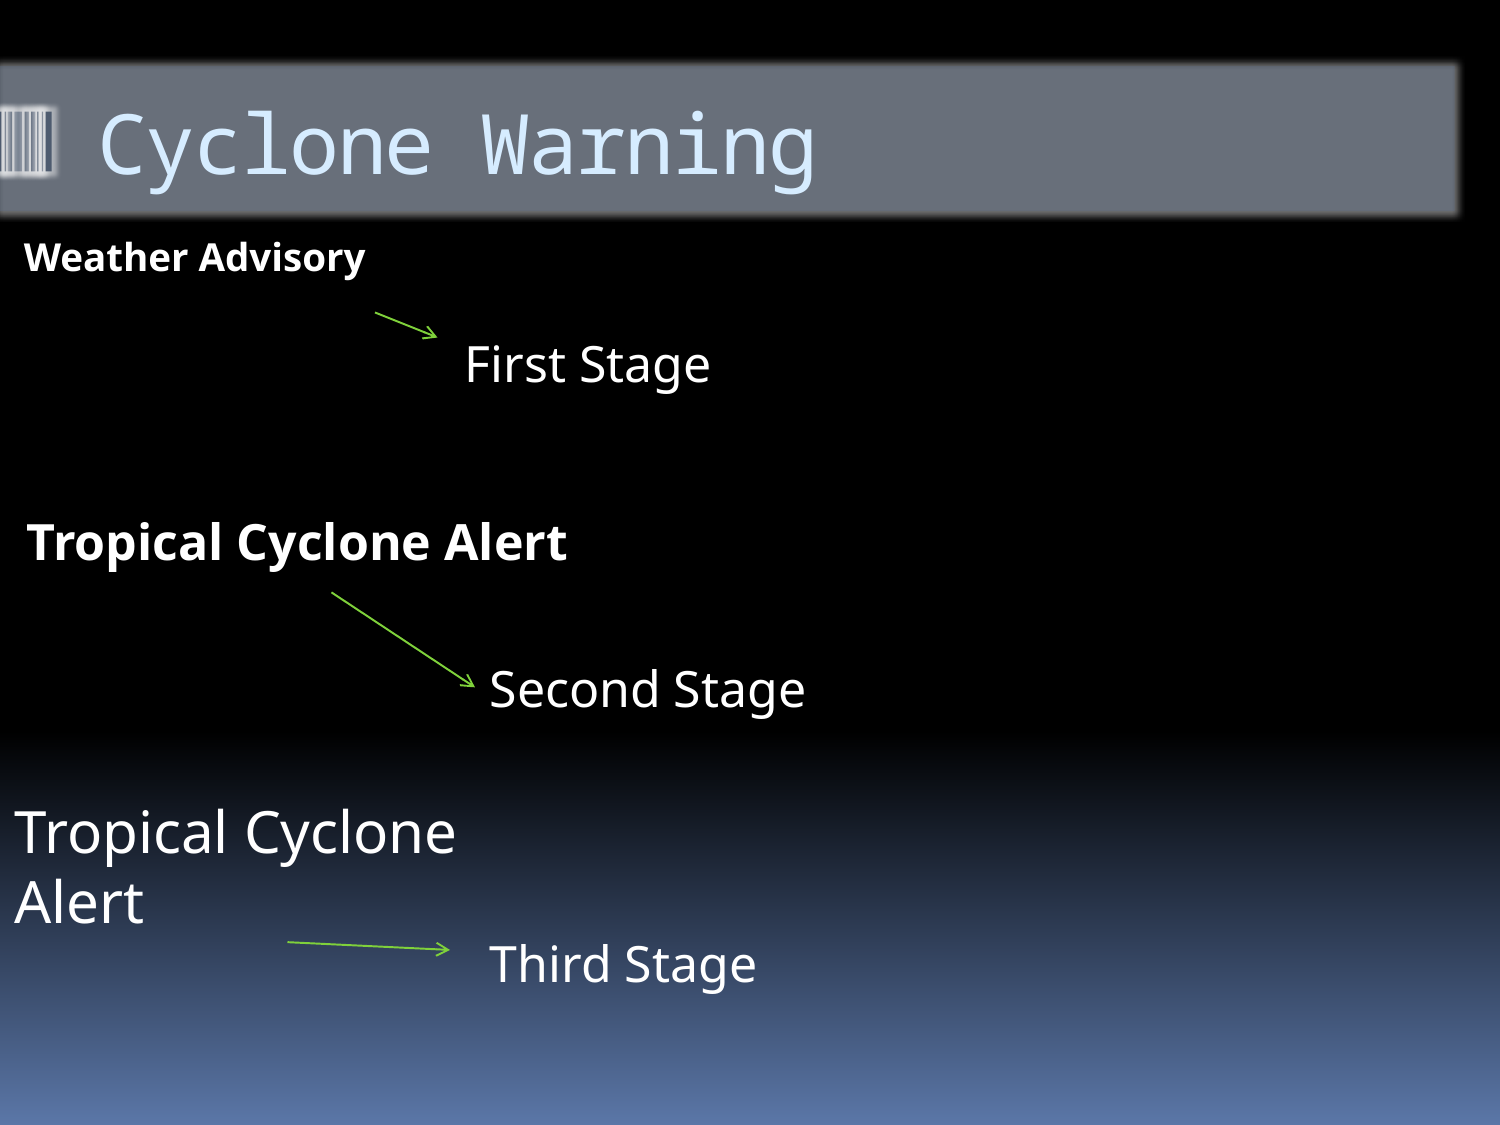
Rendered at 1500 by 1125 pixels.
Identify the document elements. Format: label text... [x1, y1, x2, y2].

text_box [355, 567, 452, 713]
text_box First Stage [449, 324, 763, 400]
text_box Tropical Cyclone Alert [0, 787, 575, 943]
title Cyclone Warning [82, 83, 1358, 234]
text_box Second Stage [474, 649, 850, 725]
list Tropical Cyclone Alert [0, 487, 663, 593]
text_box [329, 829, 408, 994]
list Weather Advisory [0, 212, 450, 300]
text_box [374, 312, 438, 338]
text_box Third Stage [474, 924, 900, 1000]
